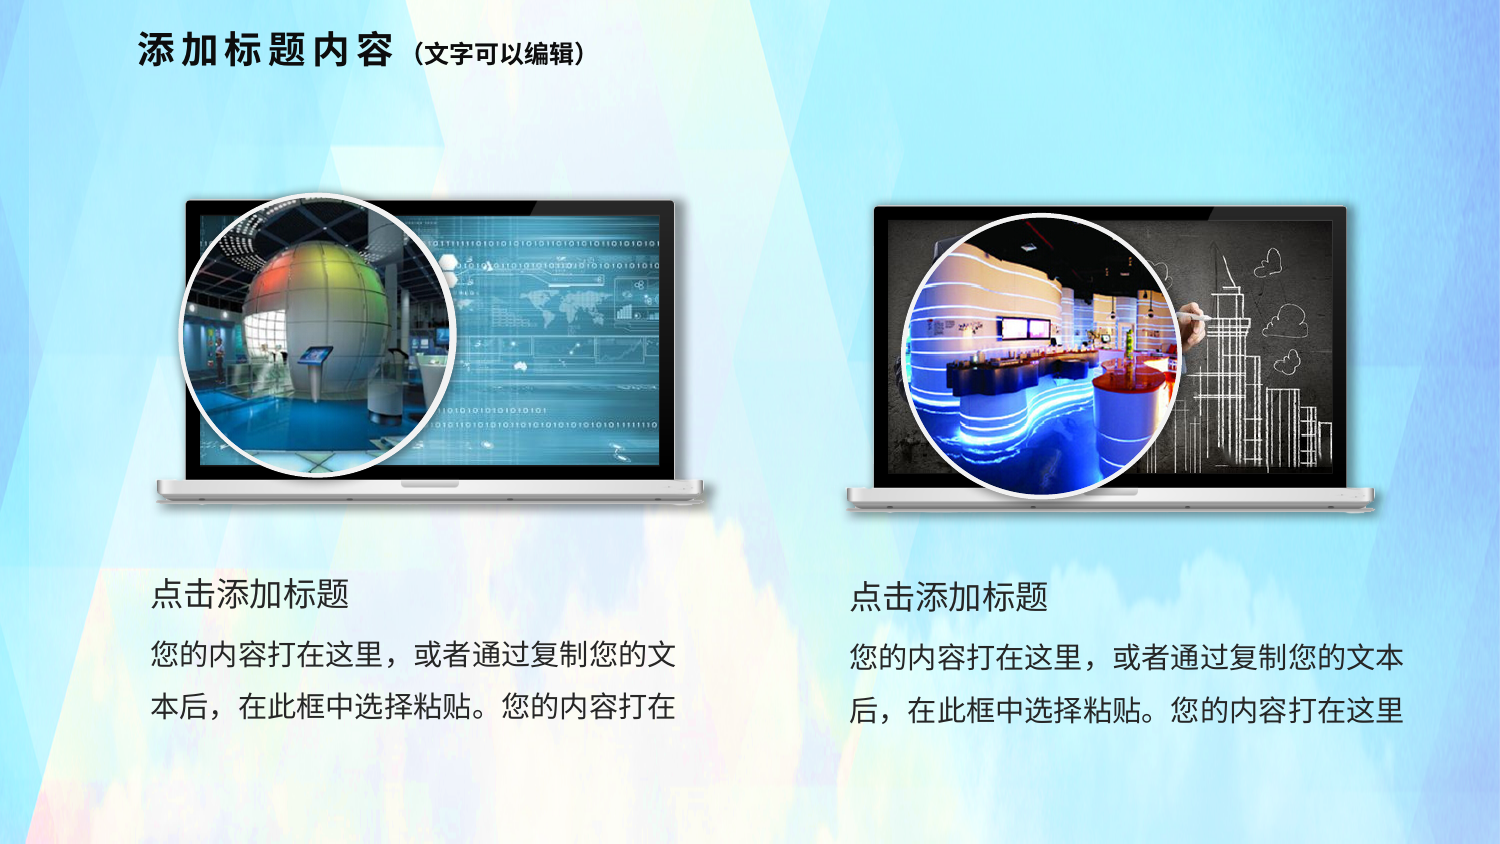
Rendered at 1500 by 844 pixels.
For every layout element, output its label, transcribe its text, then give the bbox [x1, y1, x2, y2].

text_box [182, 197, 453, 474]
text_box 点击添加标题 您的内容打在这里，或者通过复制您的文本后，在此框中选择粘贴。您的内容打在 [135, 545, 706, 748]
text_box 添加标题内容（文字可以编辑） [126, 20, 612, 77]
picture [0, 0, 1500, 844]
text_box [905, 217, 1178, 495]
text_box 点击添加标题 您的内容打在这里，或者通过复制您的文本后，在此框中选择粘贴。您的内容打在这里 [834, 548, 1427, 809]
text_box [144, 191, 715, 523]
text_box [834, 197, 1386, 530]
